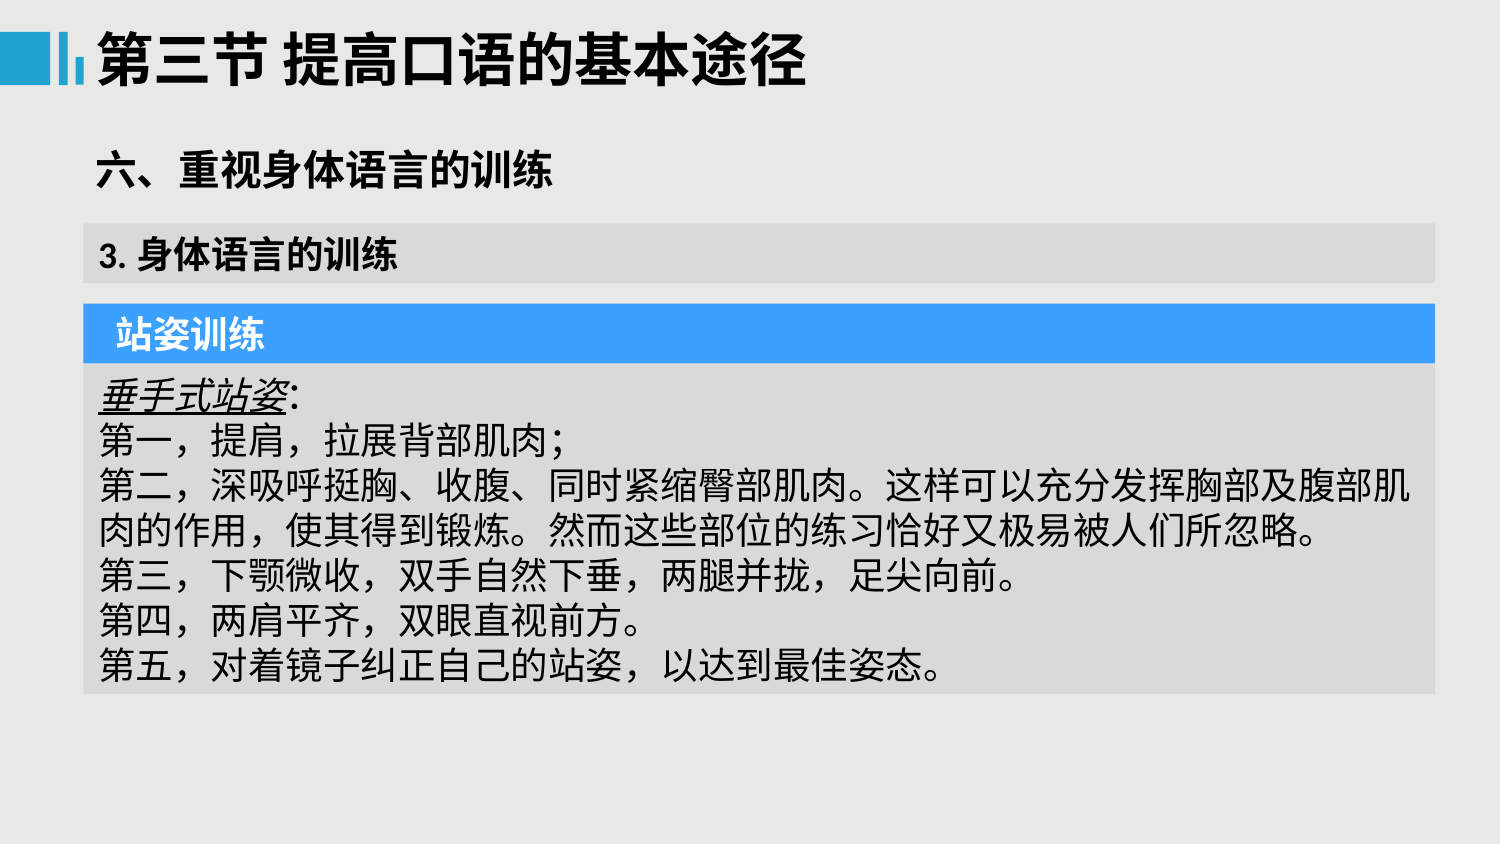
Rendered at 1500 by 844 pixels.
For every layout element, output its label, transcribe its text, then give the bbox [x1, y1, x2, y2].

text_box 六、重视身体语言的训练 [83, 138, 1304, 200]
text_box 站姿训练 [83, 303, 1436, 364]
text_box [74, 55, 83, 87]
text_box 第三节 提高口语的基本途径 [83, 17, 1412, 99]
text_box 垂手式站姿： 第一，提肩，拉展背部肌肉； 第二，深吸呼挺胸、收腹、同时紧缩臀部肌肉。这样可以充分发挥胸部及腹部肌肉的作用，使其得到锻炼。然而这些部位的练习恰好又极易被人们所忽略。 第三，下颚微收，双手自然下垂，两腿并拢，足尖向前。 第四，两肩平齐，双眼直视前方。 第五，对着镜子纠正自己的站姿，以达到最佳姿态。 [83, 364, 1436, 694]
text_box 3.身体语言的训练 [83, 223, 1436, 284]
text_box [57, 30, 70, 87]
text_box [0, 30, 52, 87]
